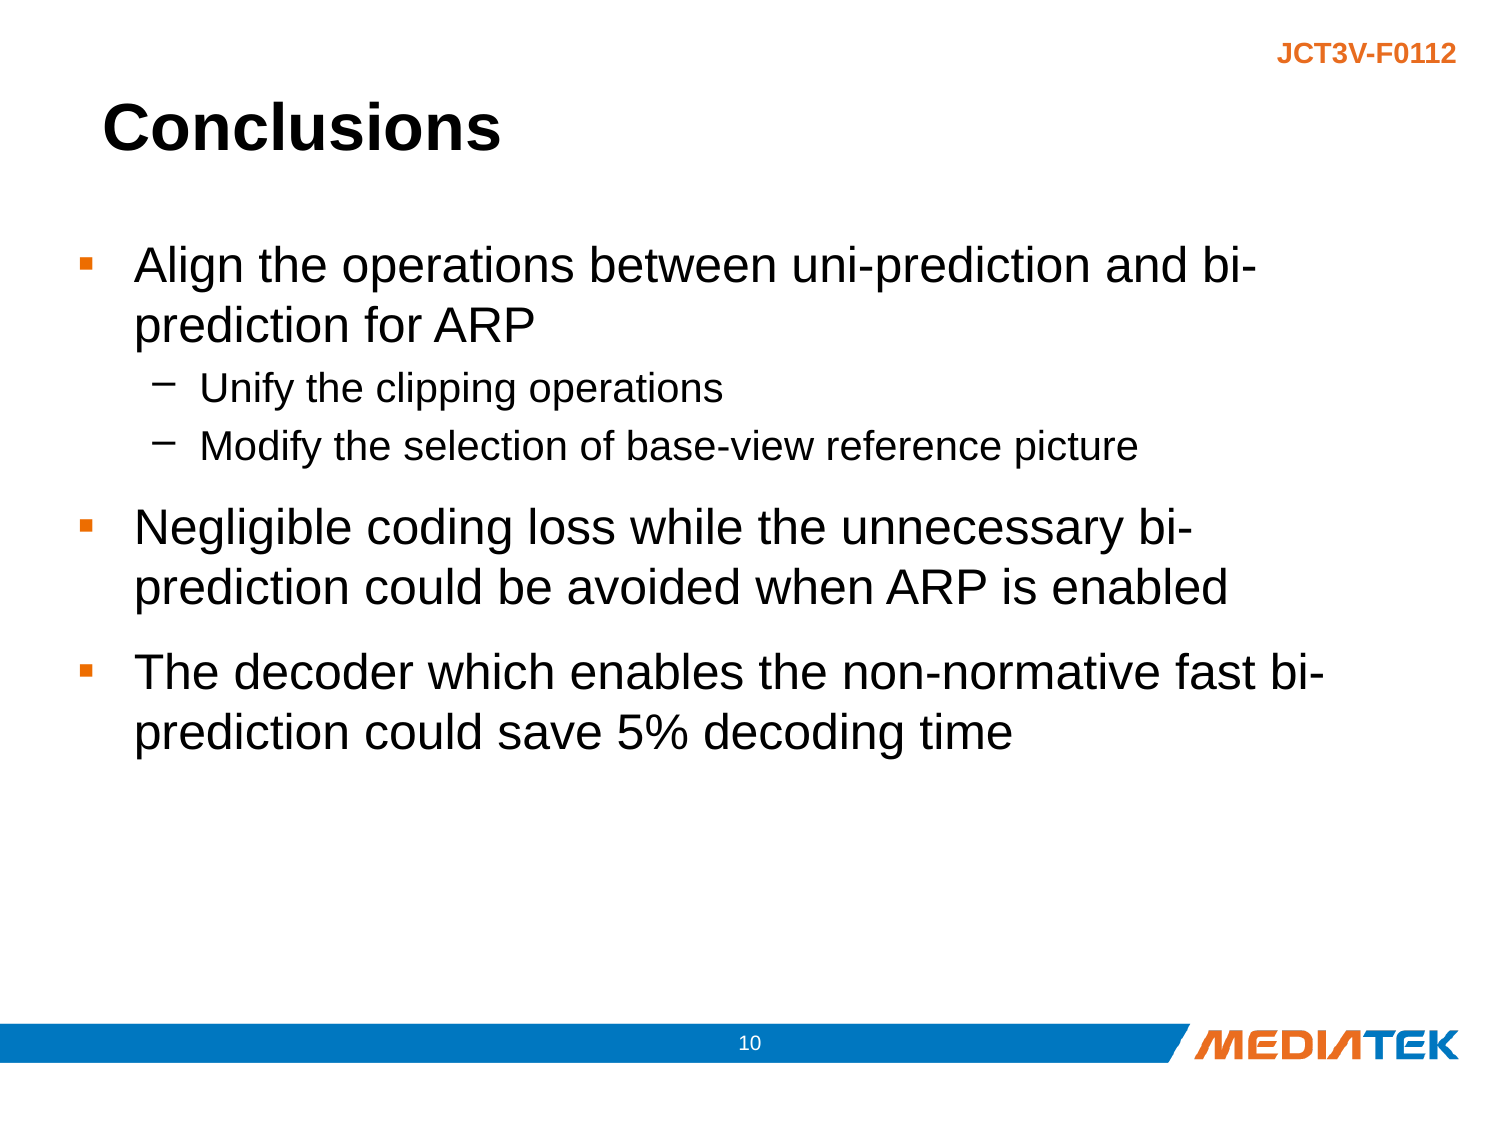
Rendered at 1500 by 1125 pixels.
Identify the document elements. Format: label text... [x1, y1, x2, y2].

slide_number 9 [711, 1022, 789, 1090]
title Conclusions [87, 46, 1410, 201]
list Align the operations between uni-prediction and bi-prediction for ARP Unify the clipping operations Modify the selection of base-view reference picture Negligible coding loss while the unnecessary bi-prediction could be avoided when ARP is enabled The decoder which enables the non-normative fast bi-prediction could save 5% decoding time [62, 224, 1424, 1051]
picture [0, 1023, 711, 1063]
picture [789, 1023, 1459, 1063]
